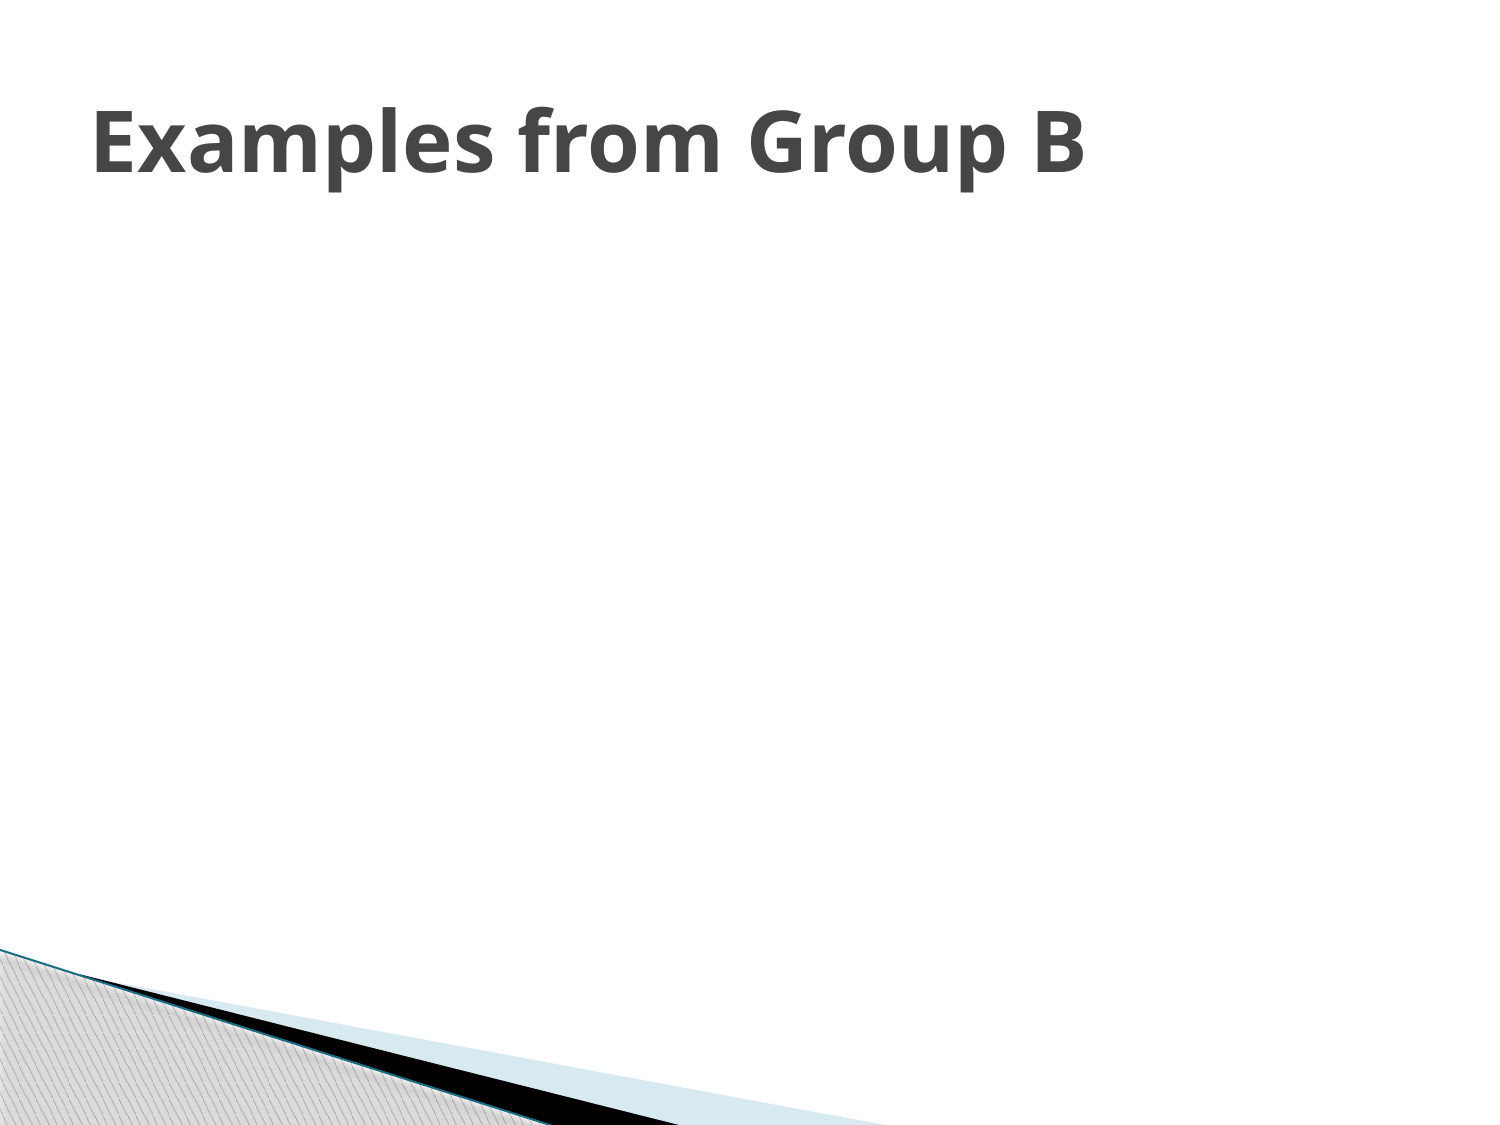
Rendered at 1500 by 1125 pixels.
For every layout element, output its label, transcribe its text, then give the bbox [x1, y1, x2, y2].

title Examples from Group B [75, 45, 1425, 233]
